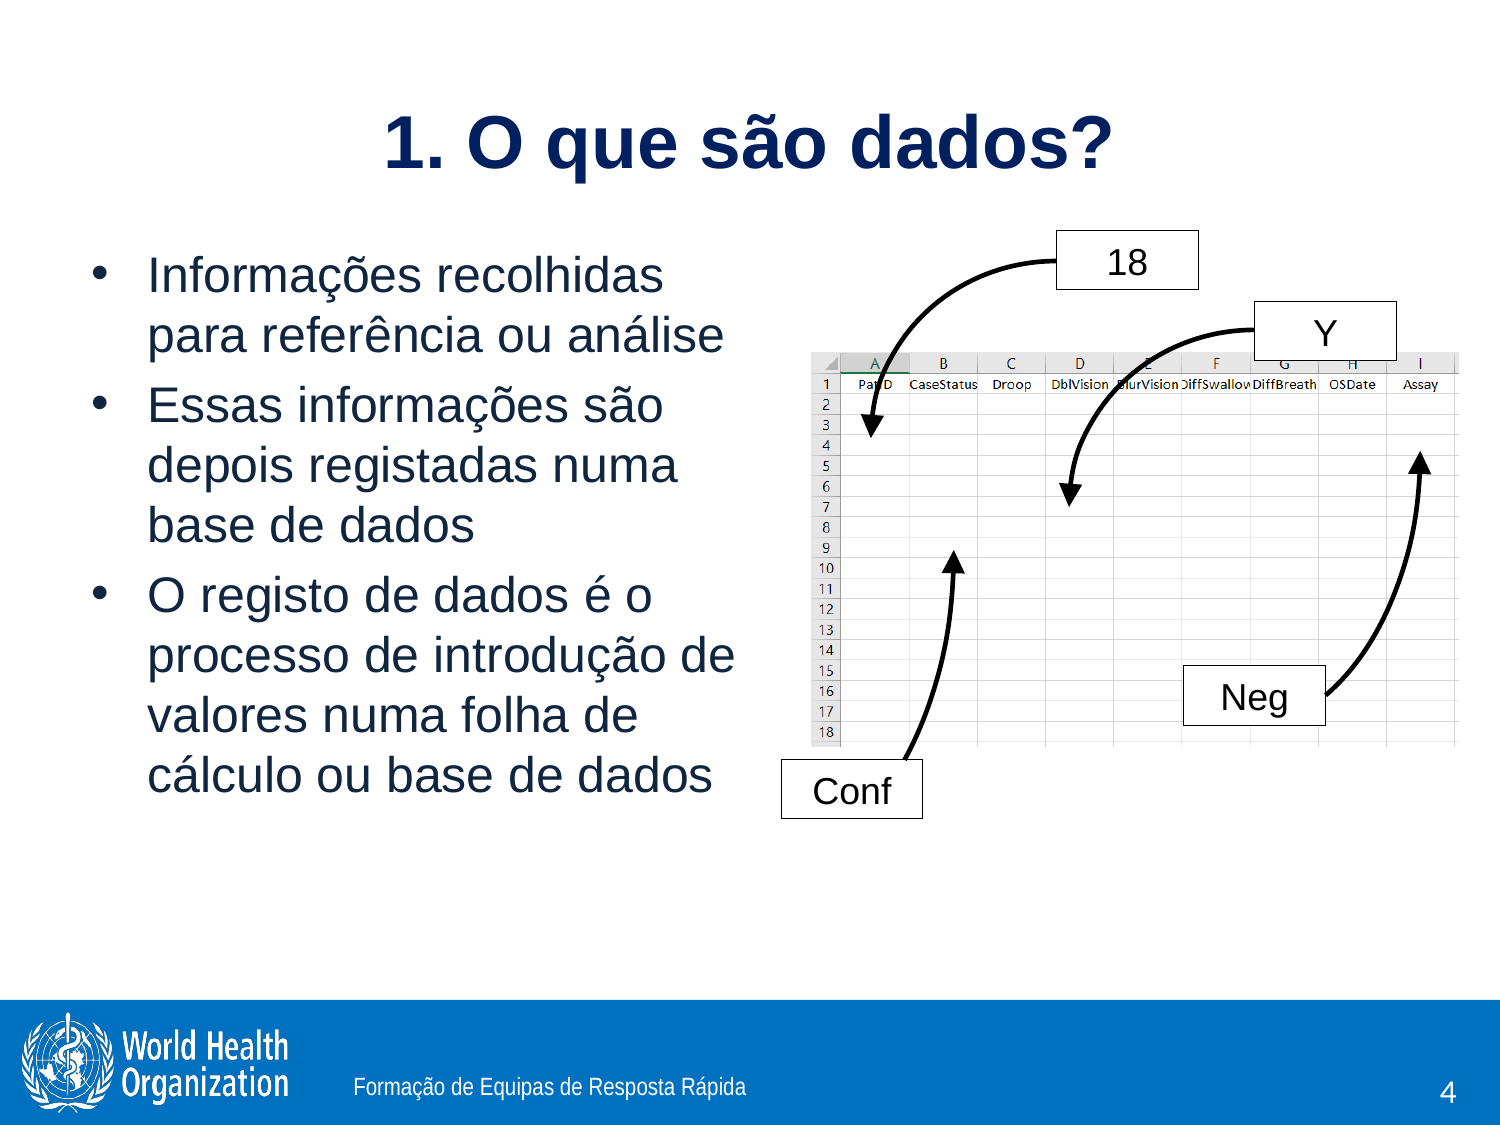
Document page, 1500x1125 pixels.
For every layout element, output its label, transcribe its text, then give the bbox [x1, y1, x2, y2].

picture [21, 1012, 288, 1113]
list Informações recolhidas para referência ou análise Essas informações são depois registadas numa base de dados O registo de dados é o processo de introdução de valores numa folha de cálculo ou base de dados [76, 234, 787, 978]
title 1. O que são dados? [75, 45, 1425, 233]
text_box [582, 170, 1459, 860]
